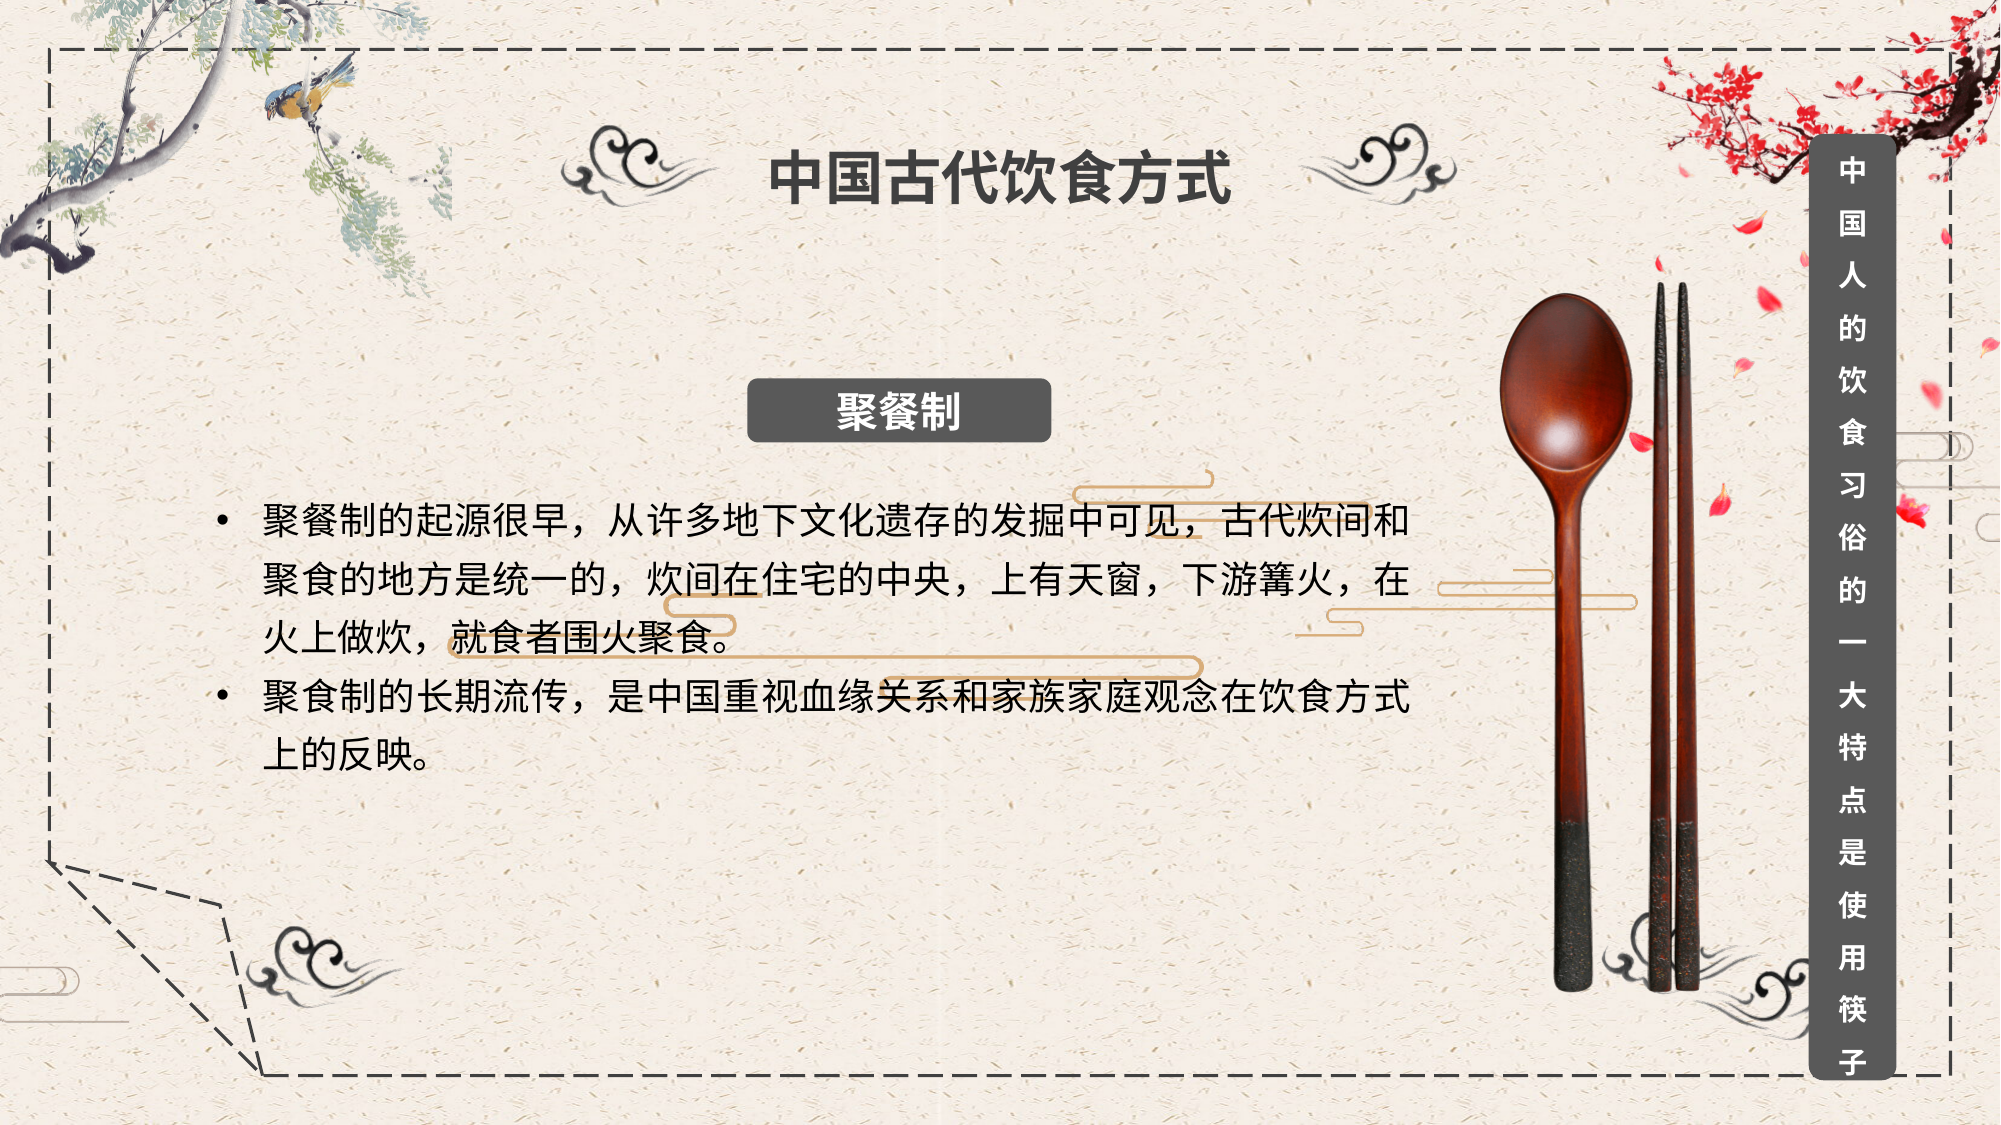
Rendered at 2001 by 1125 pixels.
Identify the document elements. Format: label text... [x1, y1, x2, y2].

text_box 中国古代饮食方式 [752, 133, 1248, 219]
text_box 中国人的饮食习俗的 一大特点是使用筷子 [1807, 132, 1898, 1082]
picture [0, 0, 2001, 1125]
text_box 聚餐制 [746, 377, 1053, 444]
text_box 聚餐制的起源很早，从许多地下文化遗存的发掘中可见，古代炊间和聚食的地方是统一的，炊间在住宅的中央，上有天窗，下游篝火，在火上做炊，就食者围火聚食。 聚食制的长期流传，是中国重视血缘关系和家族家庭观念在饮食方式上的反映。 [201, 476, 1426, 784]
